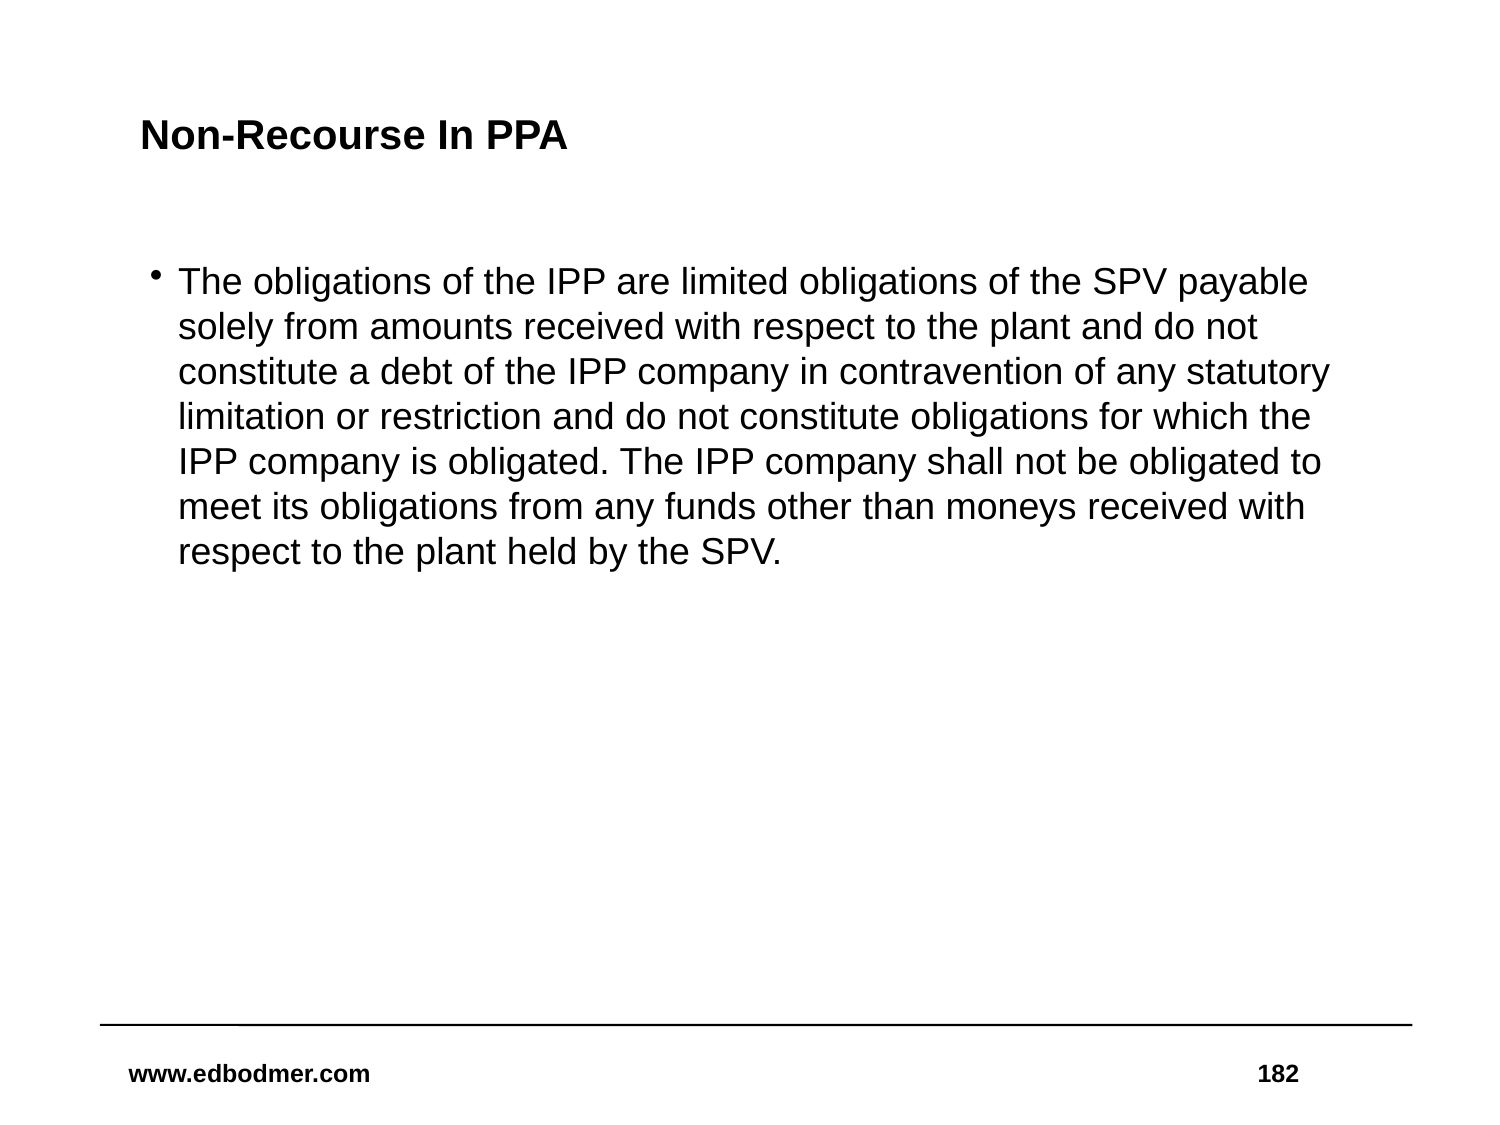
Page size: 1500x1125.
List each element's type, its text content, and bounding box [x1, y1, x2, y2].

list The obligations of the IPP are limited obligations of the SPV payable solely from amounts received with respect to the plant and do not constitute a debt of the IPP company in contravention of any statutory limitation or restriction and do not constitute obligations for which the IPP company is obligated. The IPP company shall not be obligated to meet its obligations from any funds other than moneys received with respect to the plant held by the SPV. [125, 249, 1375, 1000]
title Non-Recourse In PPA [125, 99, 1288, 225]
